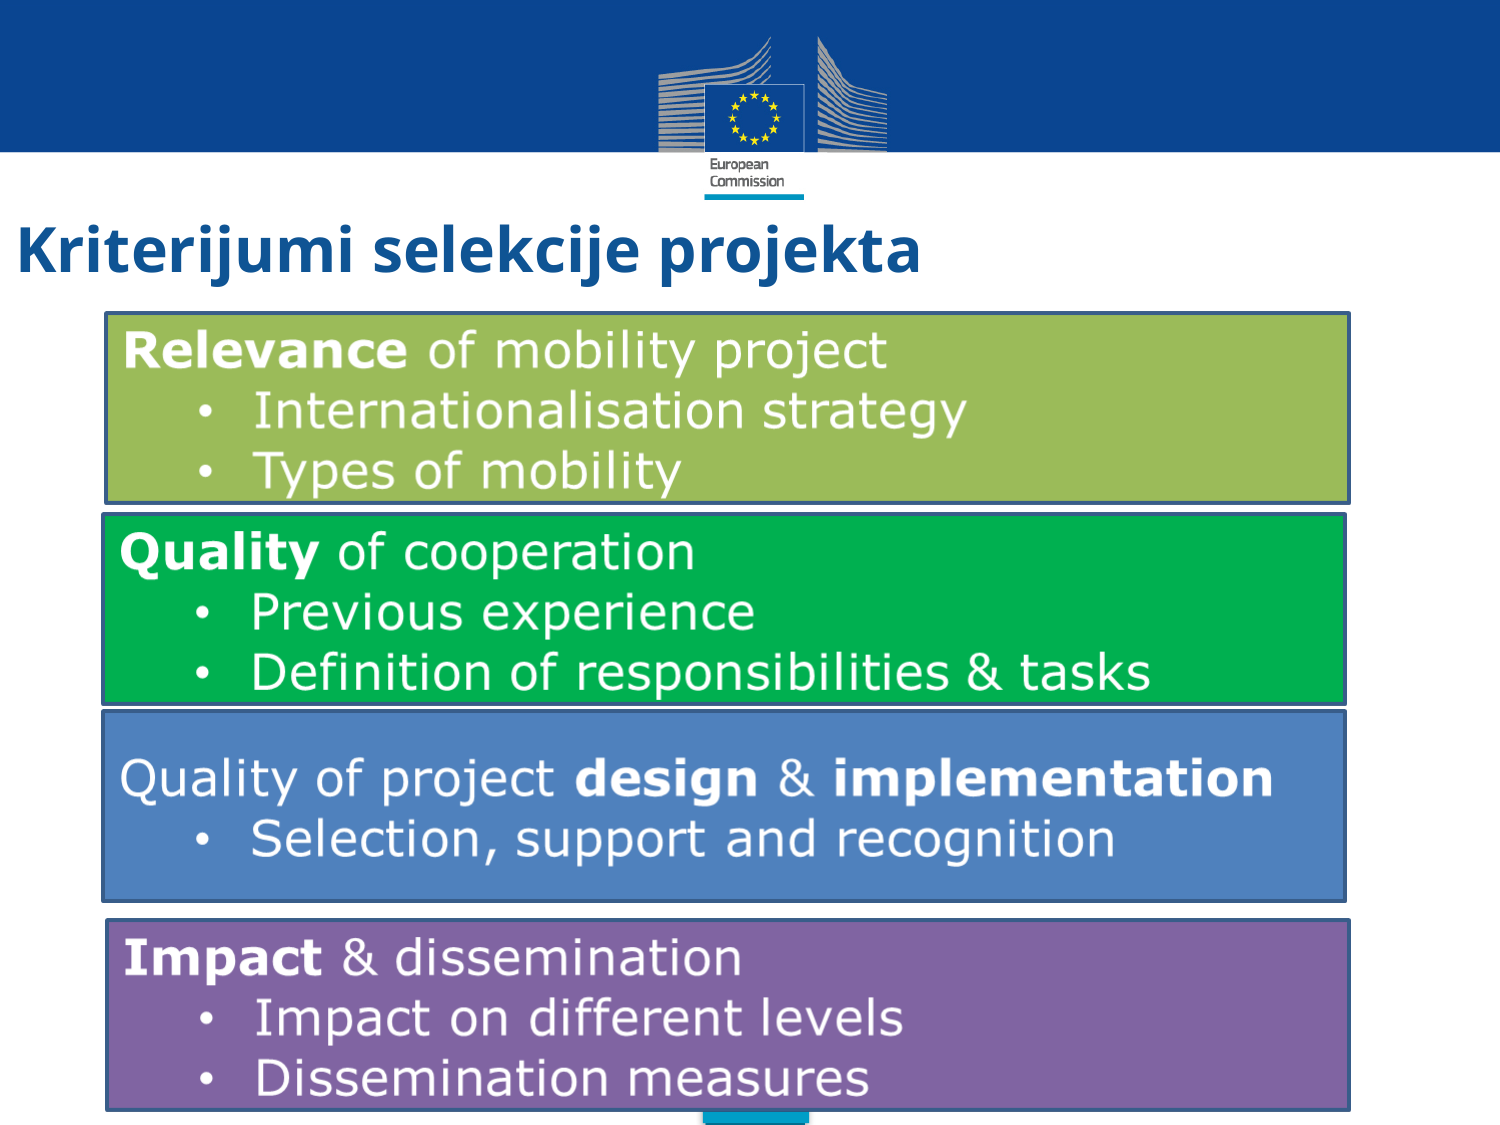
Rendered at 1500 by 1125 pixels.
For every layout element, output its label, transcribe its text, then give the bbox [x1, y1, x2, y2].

picture [0, 362, 1500, 1125]
title Kriterijumi selekcije projekta [0, 208, 1500, 362]
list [91, 302, 1351, 506]
picture [0, 0, 1500, 208]
